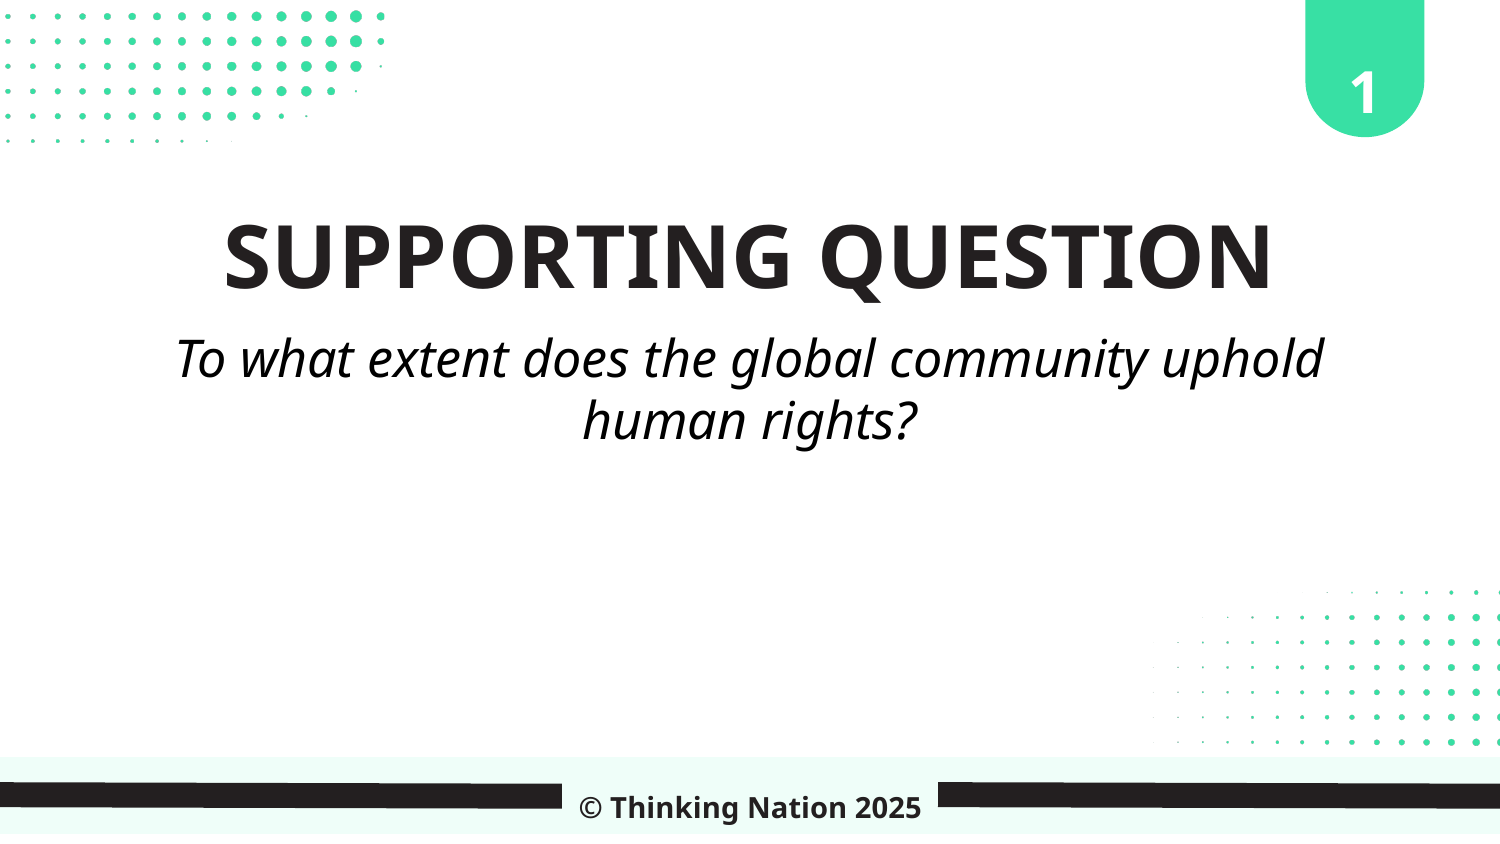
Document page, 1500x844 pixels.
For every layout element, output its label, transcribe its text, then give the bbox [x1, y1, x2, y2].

text_box [0, 0, 385, 144]
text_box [0, 756, 1500, 835]
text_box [1300, 0, 1430, 138]
text_box SUPPORTING QUESTION [209, 159, 1291, 307]
text_box [1128, 590, 1500, 755]
text_box To what extent does the global community uphold human rights? [146, 324, 1353, 451]
